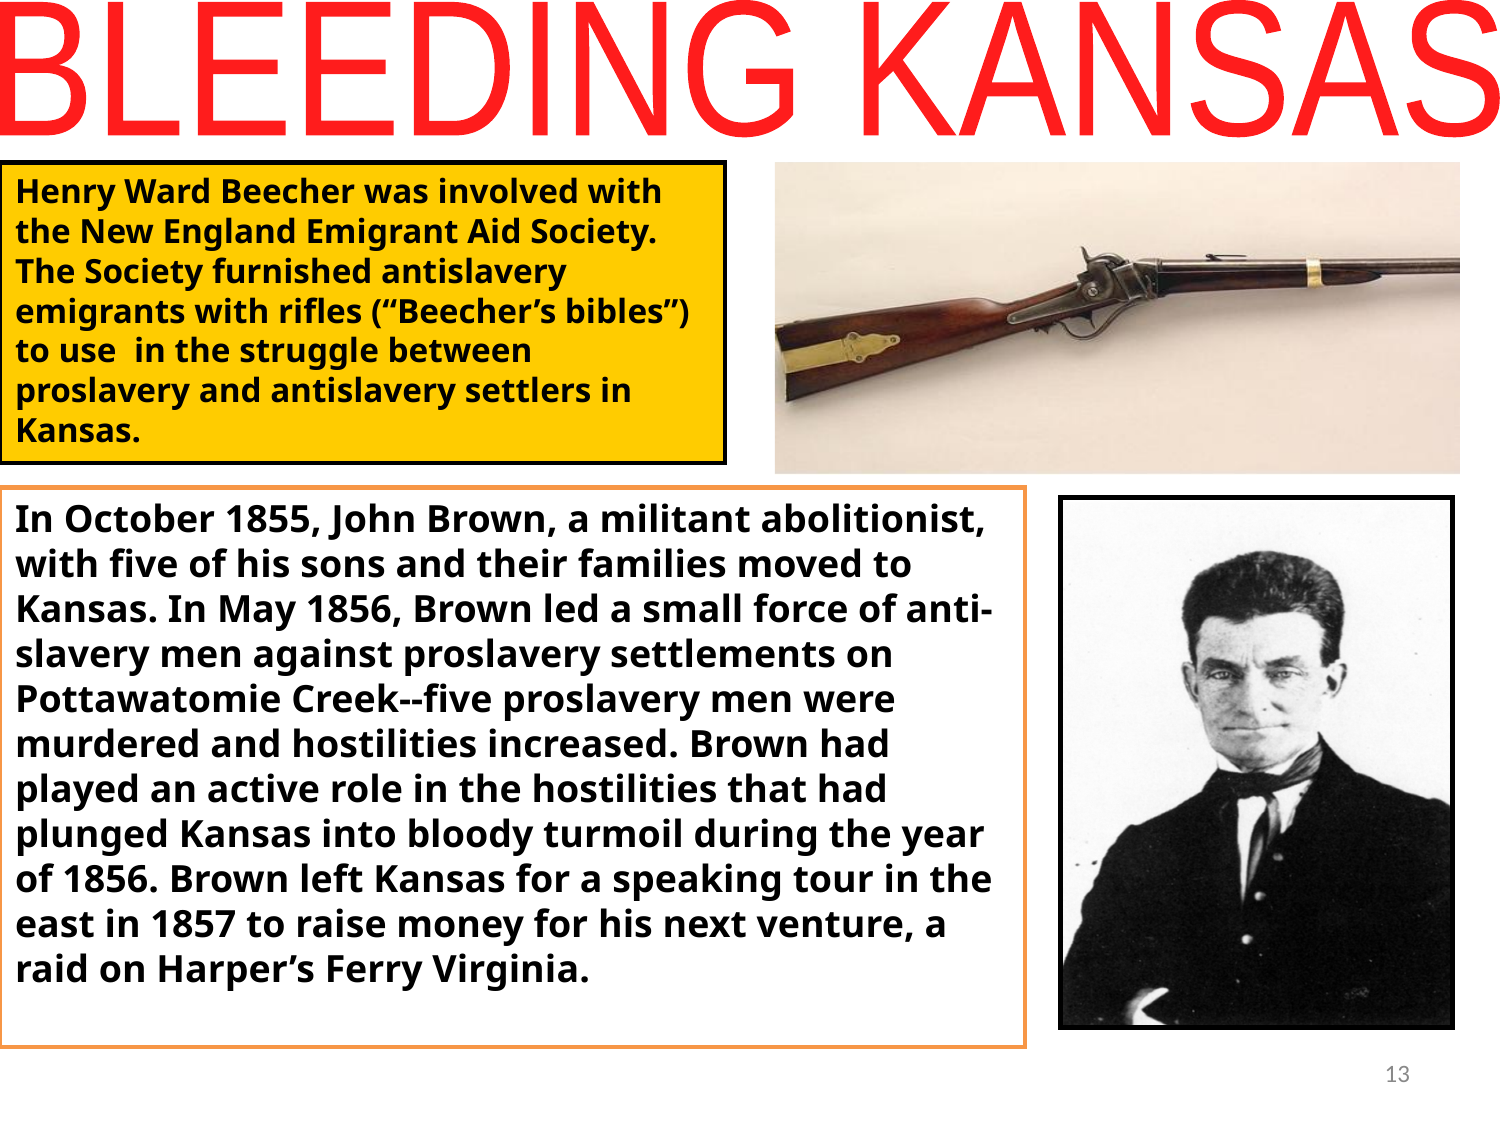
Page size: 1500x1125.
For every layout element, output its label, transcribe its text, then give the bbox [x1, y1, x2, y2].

text_box 13 [1074, 1042, 1425, 1103]
picture [1062, 499, 1451, 1026]
picture [774, 162, 1463, 476]
text_box Henry Ward Beecher was involved with the New England Emigrant Aid Society. The Society furnished antislavery emigrants with rifles (“Beecher’s bibles”) to use in the struggle between proslavery and antislavery settlers in Kansas. [0, 162, 725, 463]
text_box In October 1855, John Brown, a militant abolitionist, with five of his sons and their families moved to Kansas. In May 1856, Brown led a small force of anti-slavery men against proslavery settlements on Pottawatomie Creek--five proslavery men were murdered and hostilities increased. Brown had played an active role in the hostilities that had plunged Kansas into bloody turmoil during the year of 1856. Brown left Kansas for a speaking tour in the east in 1857 to raise money for his next venture, a raid on Harper’s Ferry Virginia. [0, 487, 1025, 1048]
